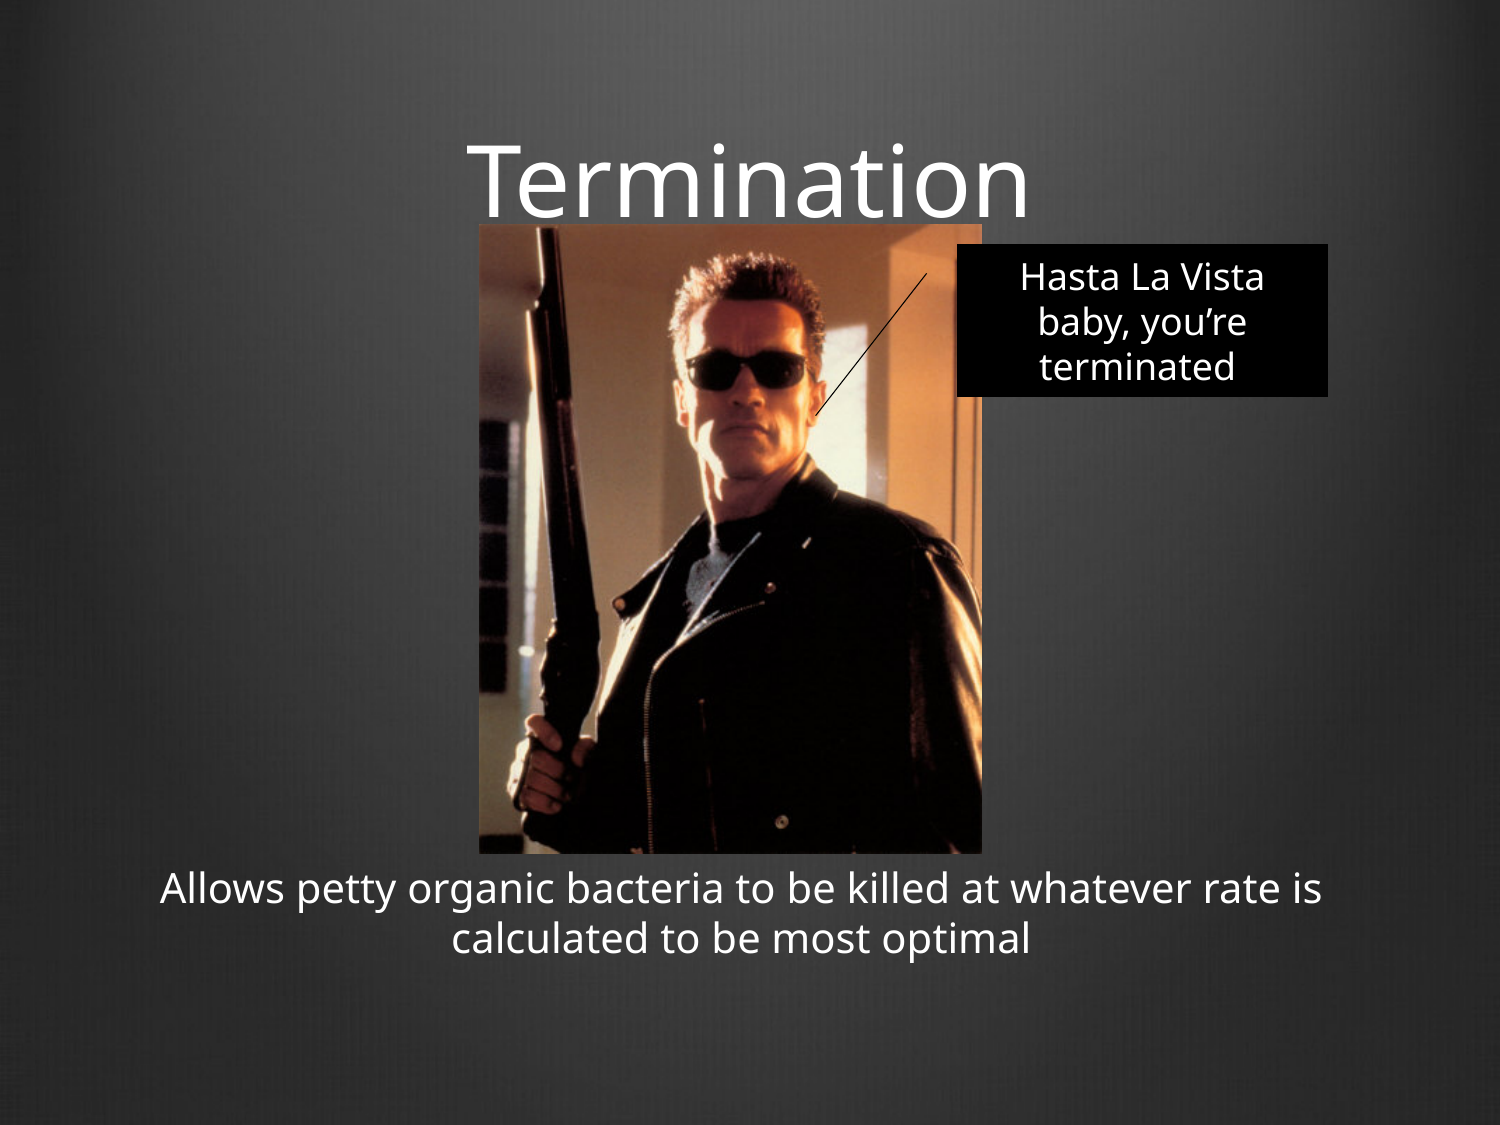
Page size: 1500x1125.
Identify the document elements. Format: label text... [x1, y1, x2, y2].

picture [479, 224, 982, 855]
subtitle Allows petty organic bacteria to be killed at whatever rate is calculated to be most optimal [128, 854, 1355, 1085]
text_box Hasta La Vista baby, you’re terminated [1019, 244, 1328, 397]
title Termination [112, 3, 1388, 245]
